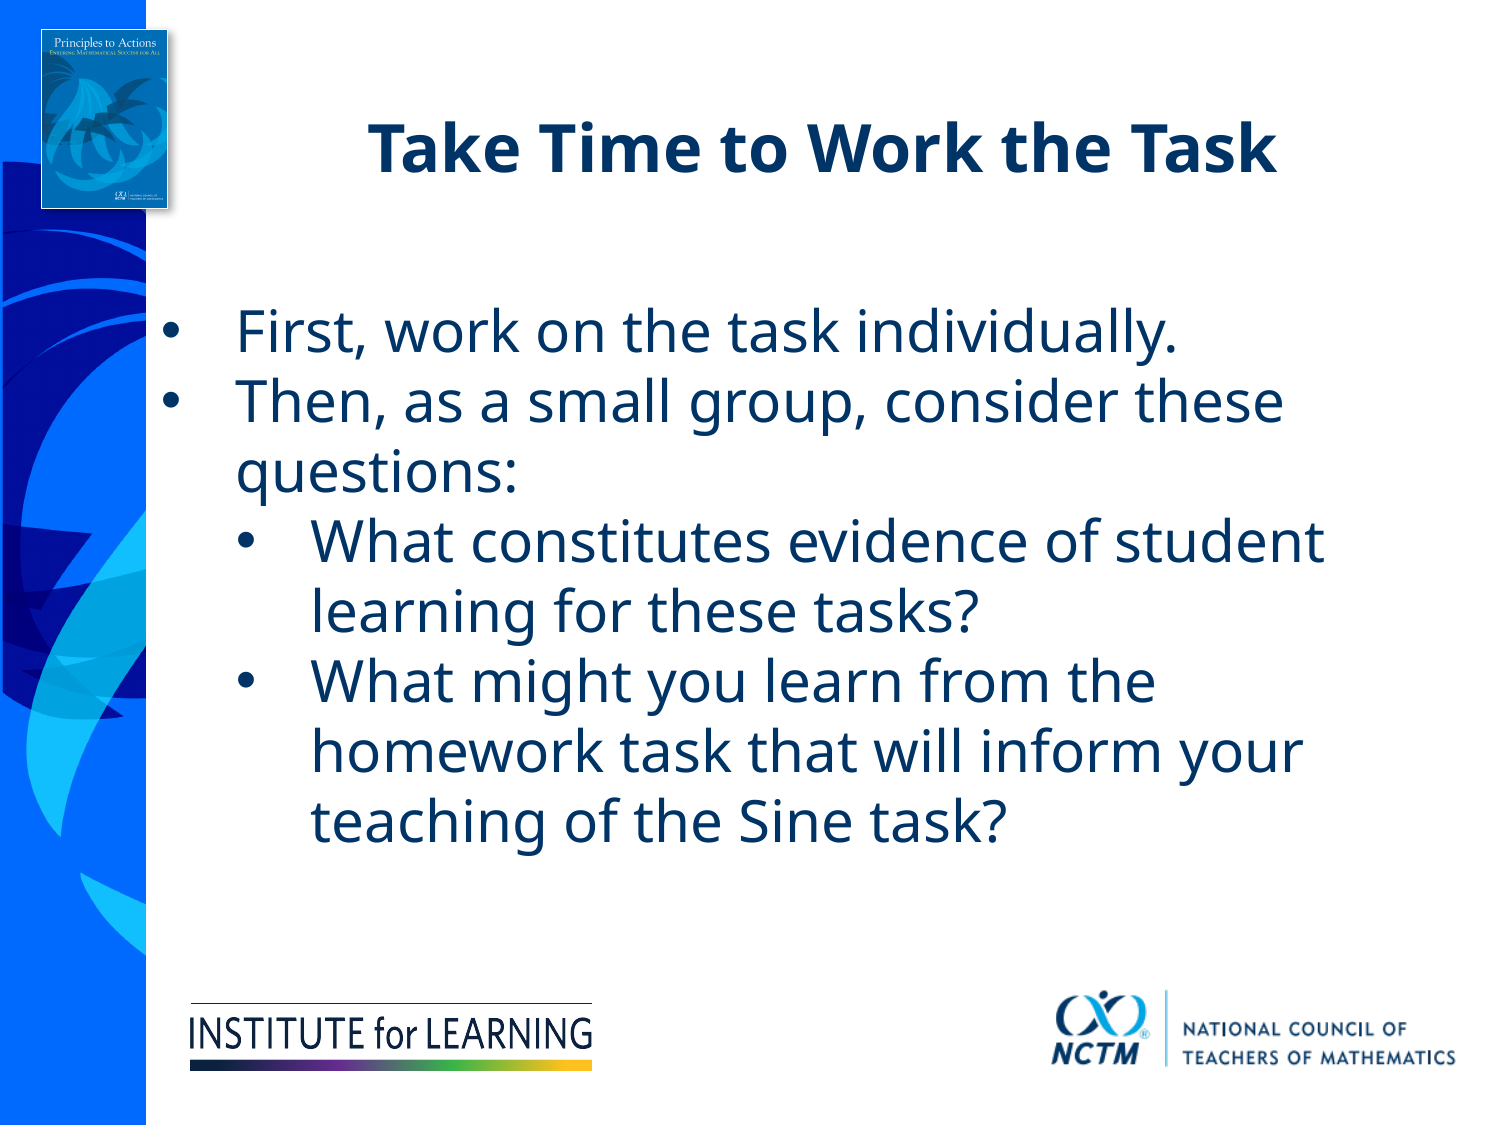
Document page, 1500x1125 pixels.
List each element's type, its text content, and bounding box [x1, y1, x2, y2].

picture [0, 0, 168, 1125]
text_box Take Time to Work the Task [151, 52, 1500, 240]
picture [1034, 969, 1474, 1085]
picture [190, 1003, 592, 1072]
text_box First, work on the task individually. Then, as a small group, consider these questions: What constitutes evidence of student learning for these tasks? What might you learn from the homework task that will inform your teaching of the Sine task? [151, 287, 1474, 975]
